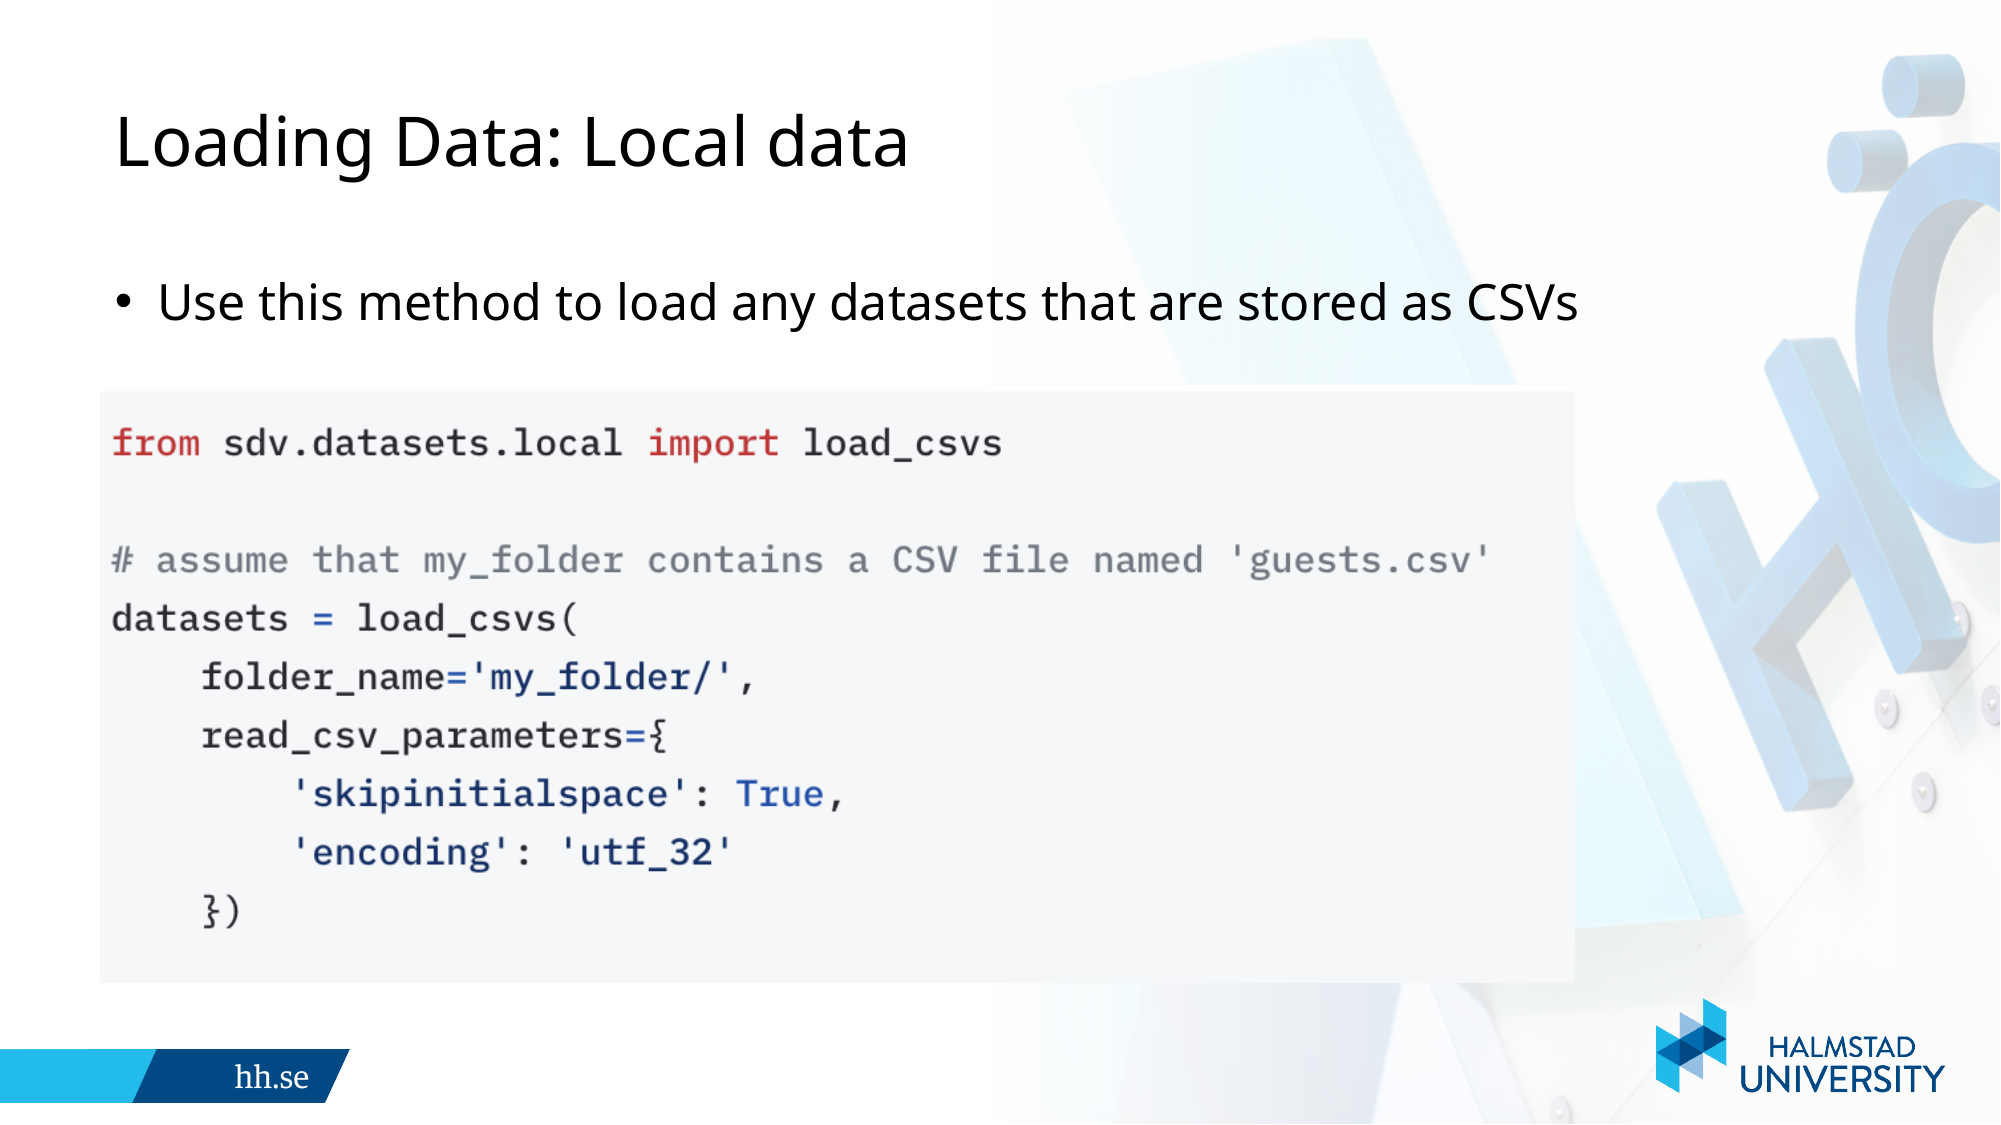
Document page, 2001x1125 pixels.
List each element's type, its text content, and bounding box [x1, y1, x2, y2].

picture [99, 385, 1576, 983]
picture [0, 1049, 350, 1103]
title Loading Data: Local data [99, 44, 1931, 233]
list Use this method to load any datasets that are stored as CSVs [99, 262, 1931, 1006]
picture [1656, 998, 1945, 1093]
